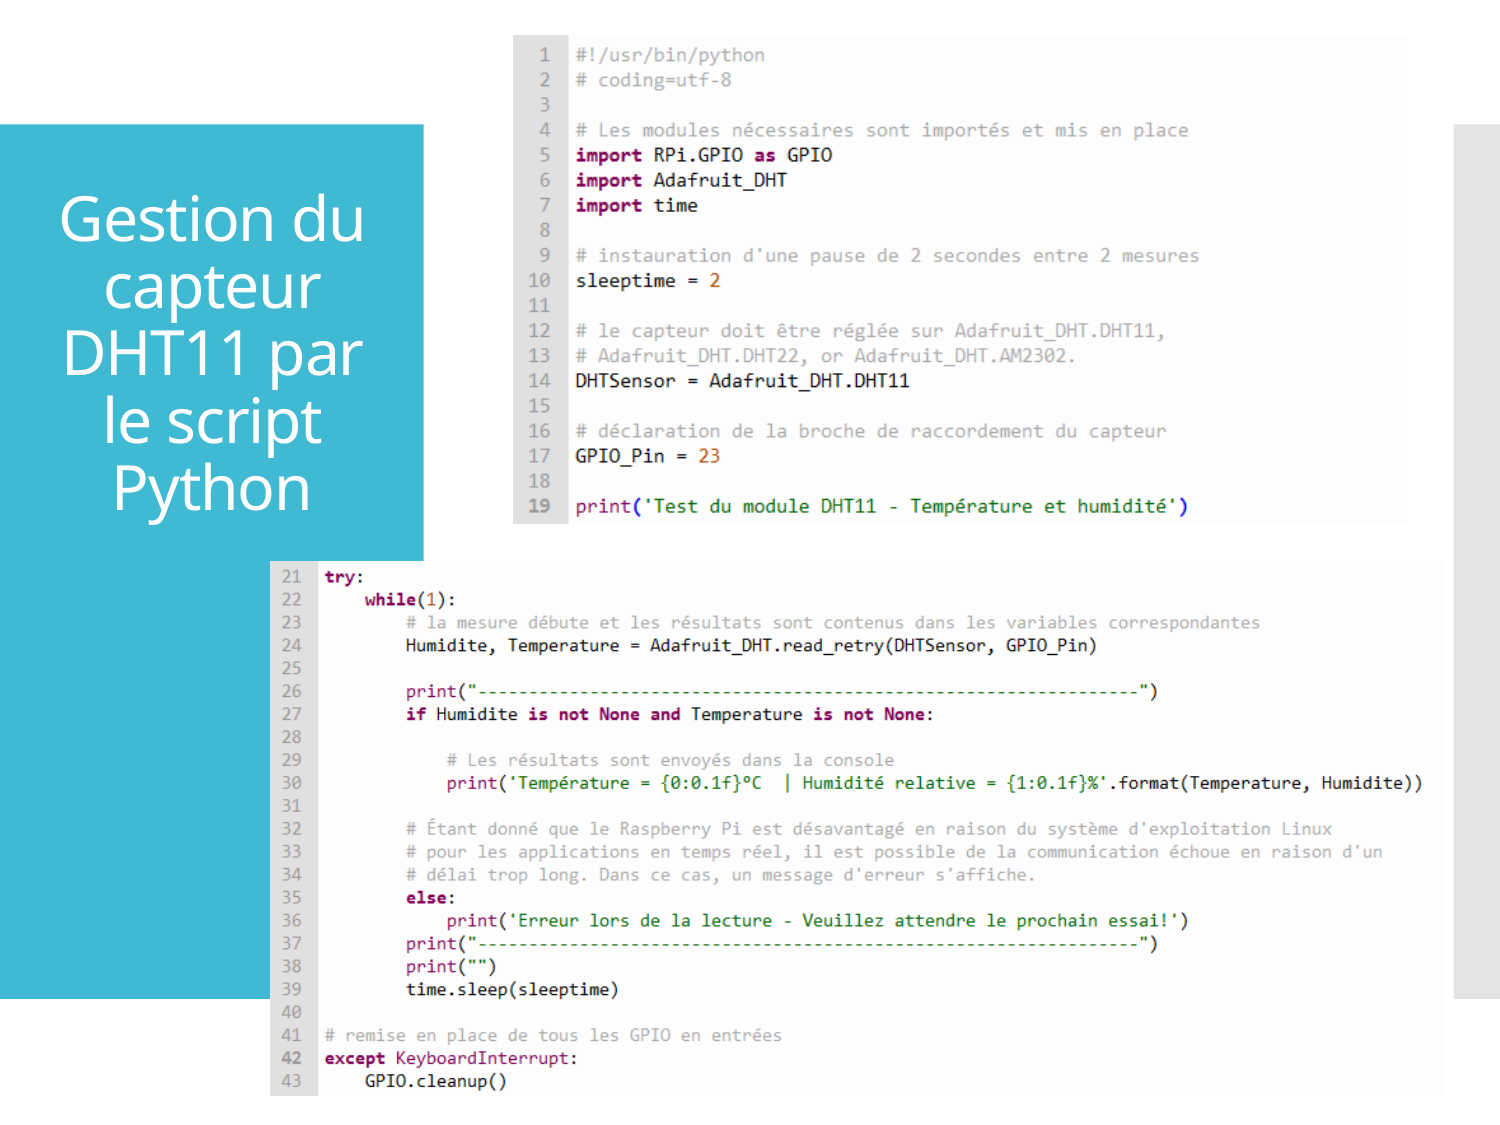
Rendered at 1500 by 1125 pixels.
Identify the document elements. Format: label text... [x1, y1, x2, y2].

picture [269, 561, 1444, 1096]
picture [513, 34, 1408, 525]
title Gestion du capteur DHT11 par le script Python [31, 184, 394, 940]
